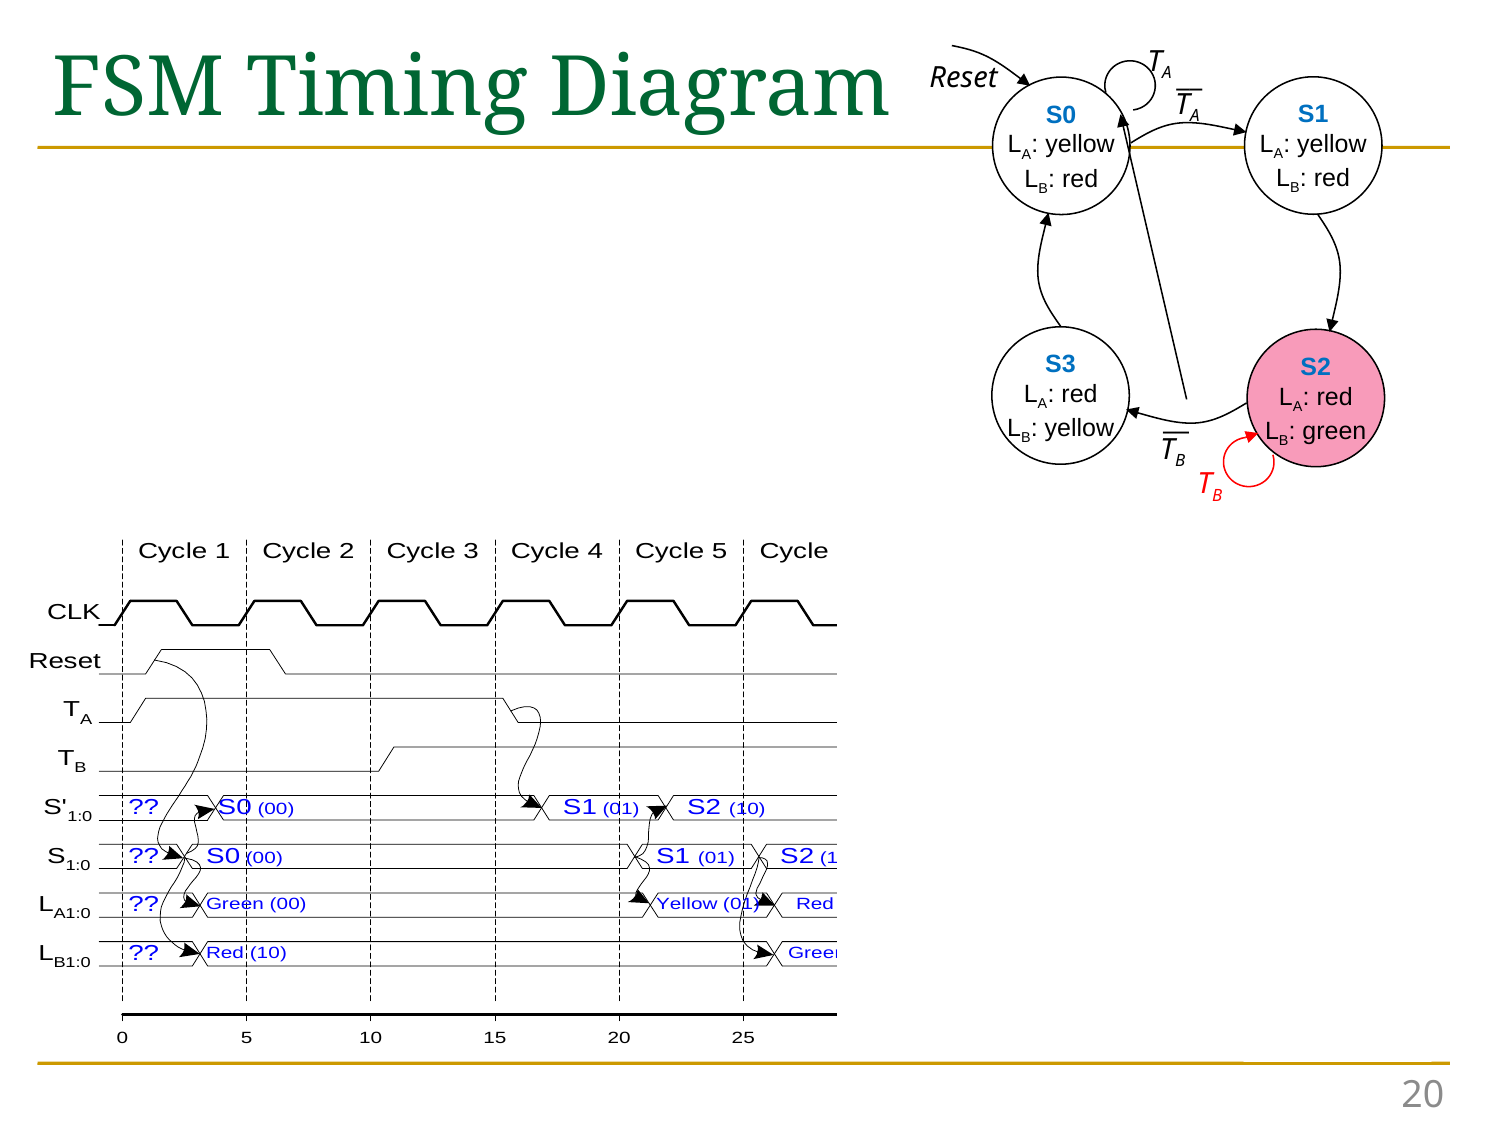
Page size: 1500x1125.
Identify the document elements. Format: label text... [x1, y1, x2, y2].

text_box __ [1148, 393, 1204, 443]
text_box [1013, 72, 1031, 86]
text_box __ [1161, 50, 1218, 100]
text_box [1318, 223, 1341, 327]
text_box TB [1182, 457, 1238, 512]
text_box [1232, 76, 1395, 215]
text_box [979, 326, 1142, 465]
text_box [1204, 403, 1229, 423]
slide_number 20 [1121, 1075, 1460, 1125]
text_box [951, 45, 971, 50]
text_box S0 LA: yellow LB: red [980, 90, 1140, 204]
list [0, 524, 1476, 1066]
text_box TA [1132, 35, 1187, 77]
text_box [1021, 77, 1099, 90]
title FSM Timing Diagram [37, 24, 1450, 200]
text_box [1234, 328, 1397, 467]
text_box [1223, 432, 1275, 487]
text_box [1024, 204, 1098, 215]
text_box Reset [914, 50, 1013, 101]
text_box TB [1145, 422, 1201, 478]
text_box TA [1160, 77, 1215, 133]
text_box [1104, 60, 1156, 115]
text_box S0 LA: yellow LB: red [1125, 124, 1143, 203]
text_box [1130, 125, 1227, 144]
text_box [1037, 212, 1061, 325]
